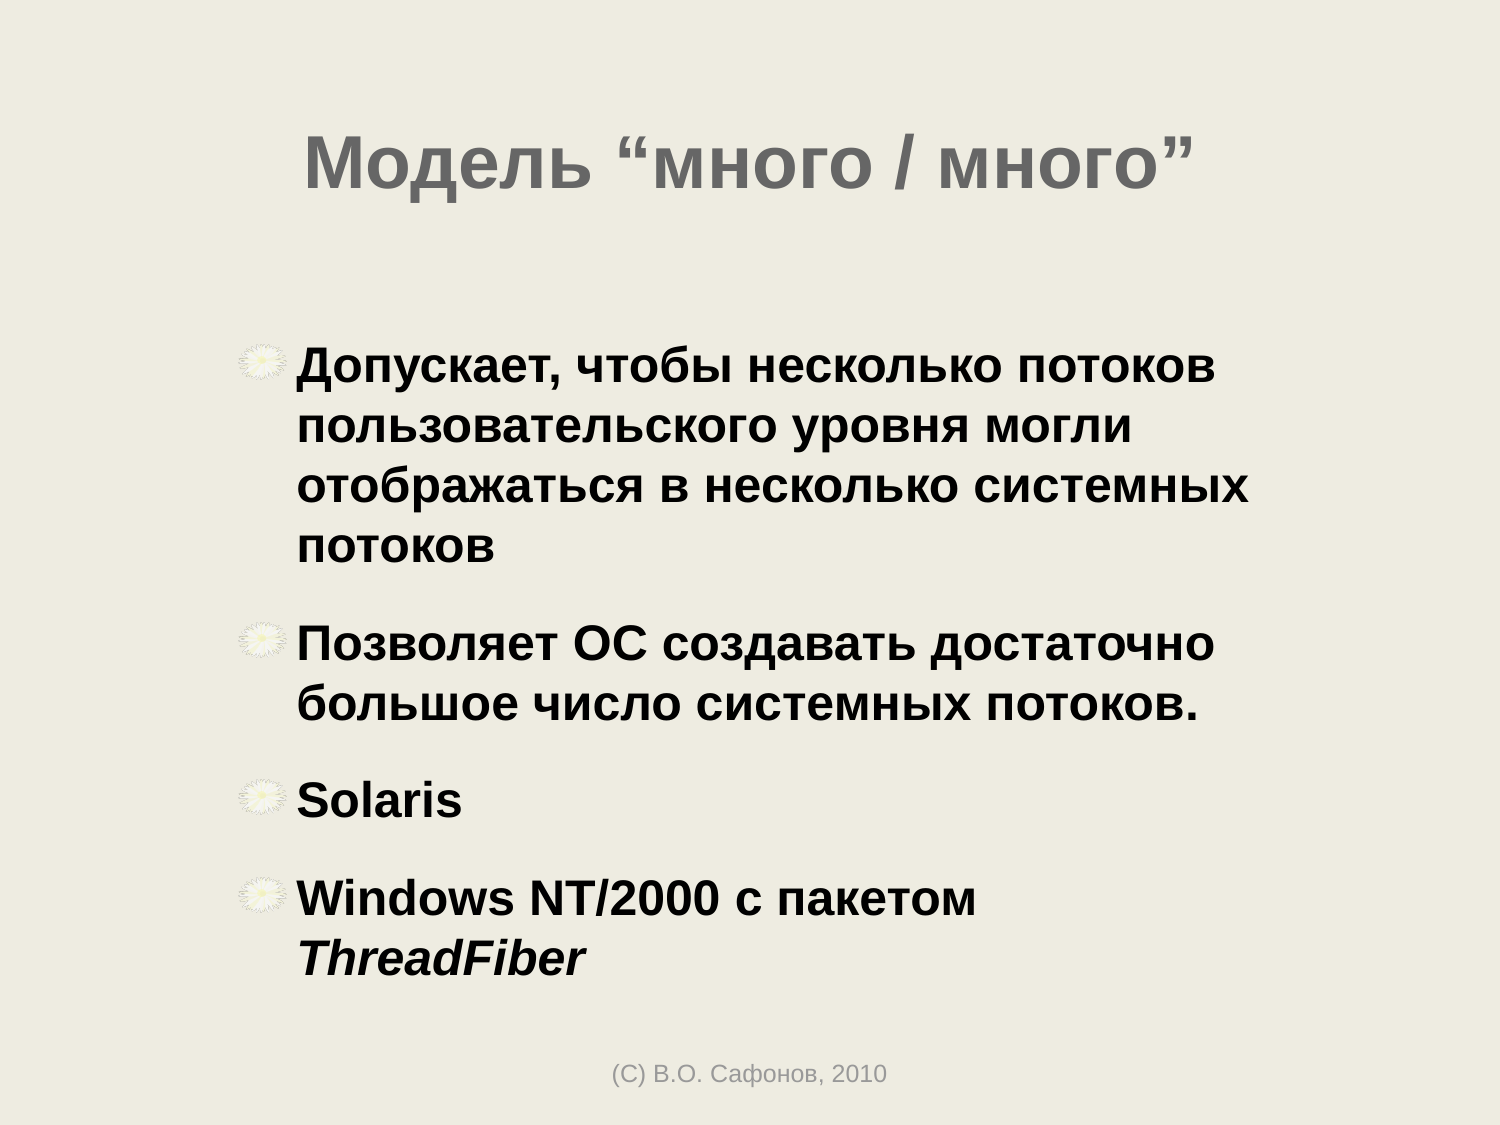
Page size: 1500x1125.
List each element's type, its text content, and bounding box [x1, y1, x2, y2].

title Модель “много / много” [74, 49, 1426, 268]
picture [238, 779, 287, 815]
picture [238, 877, 287, 913]
list Допускает, чтобы несколько потоков пользовательского уровня могли отображаться в несколько системных потоков Позволяет ОС создавать достаточно большое число системных потоков. Solaris Windows NT/2000 с пакетом ThreadFiber [223, 324, 1276, 1005]
picture [238, 344, 287, 380]
footer (C) В.О. Сафонов, 2010 [512, 1042, 988, 1103]
picture [238, 622, 287, 658]
